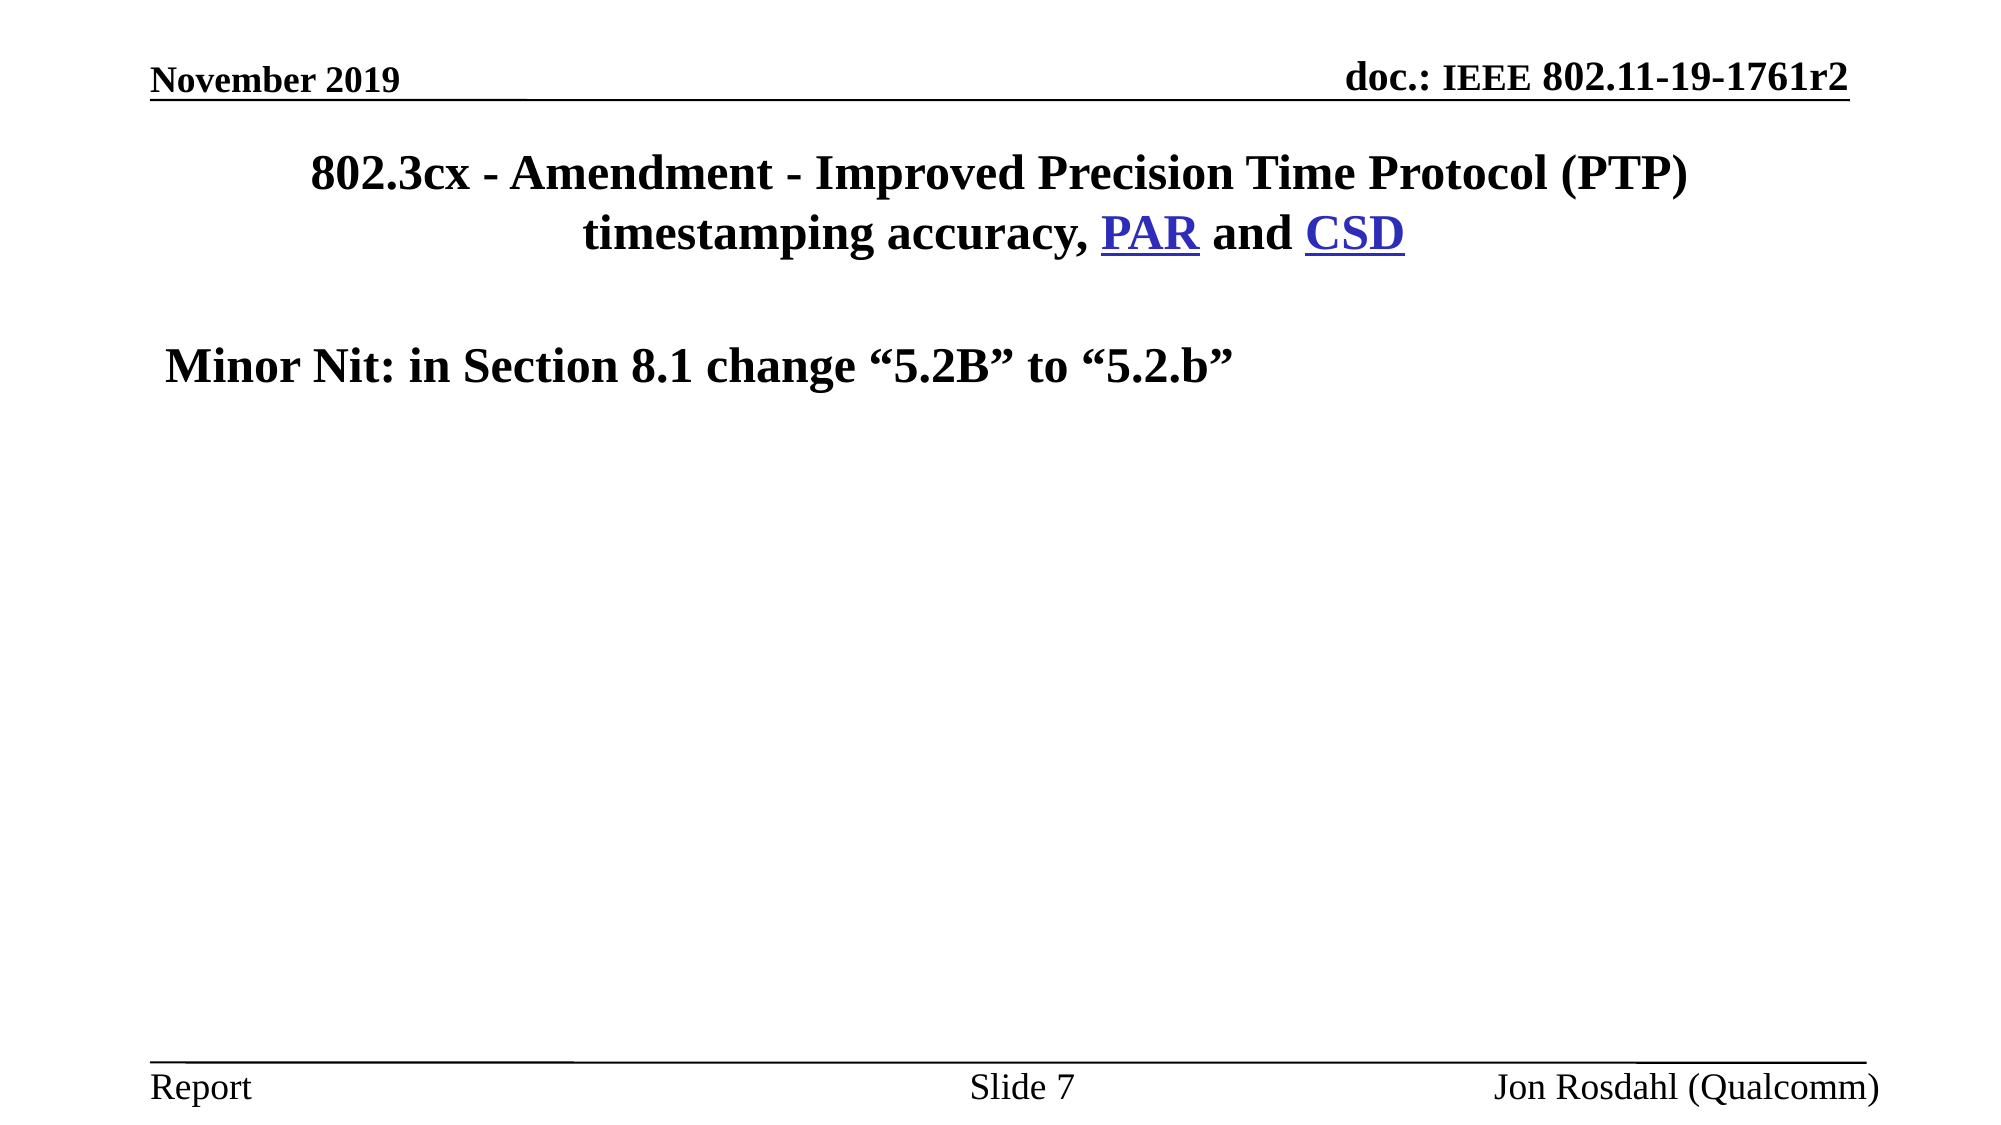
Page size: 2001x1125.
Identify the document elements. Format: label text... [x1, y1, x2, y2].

footer Jon Rosdahl (Qualcomm) [1436, 1061, 1881, 1108]
title 802.3cx - Amendment - Improved Precision Time Protocol (PTP) timestamping accuracy, PAR and CSD [149, 112, 1850, 288]
list Minor Nit: in Section 8.1 change “5.2B” to “5.2.b” [149, 324, 1850, 1000]
slide_number Slide 7 [950, 1061, 1095, 1125]
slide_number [149, 49, 431, 100]
